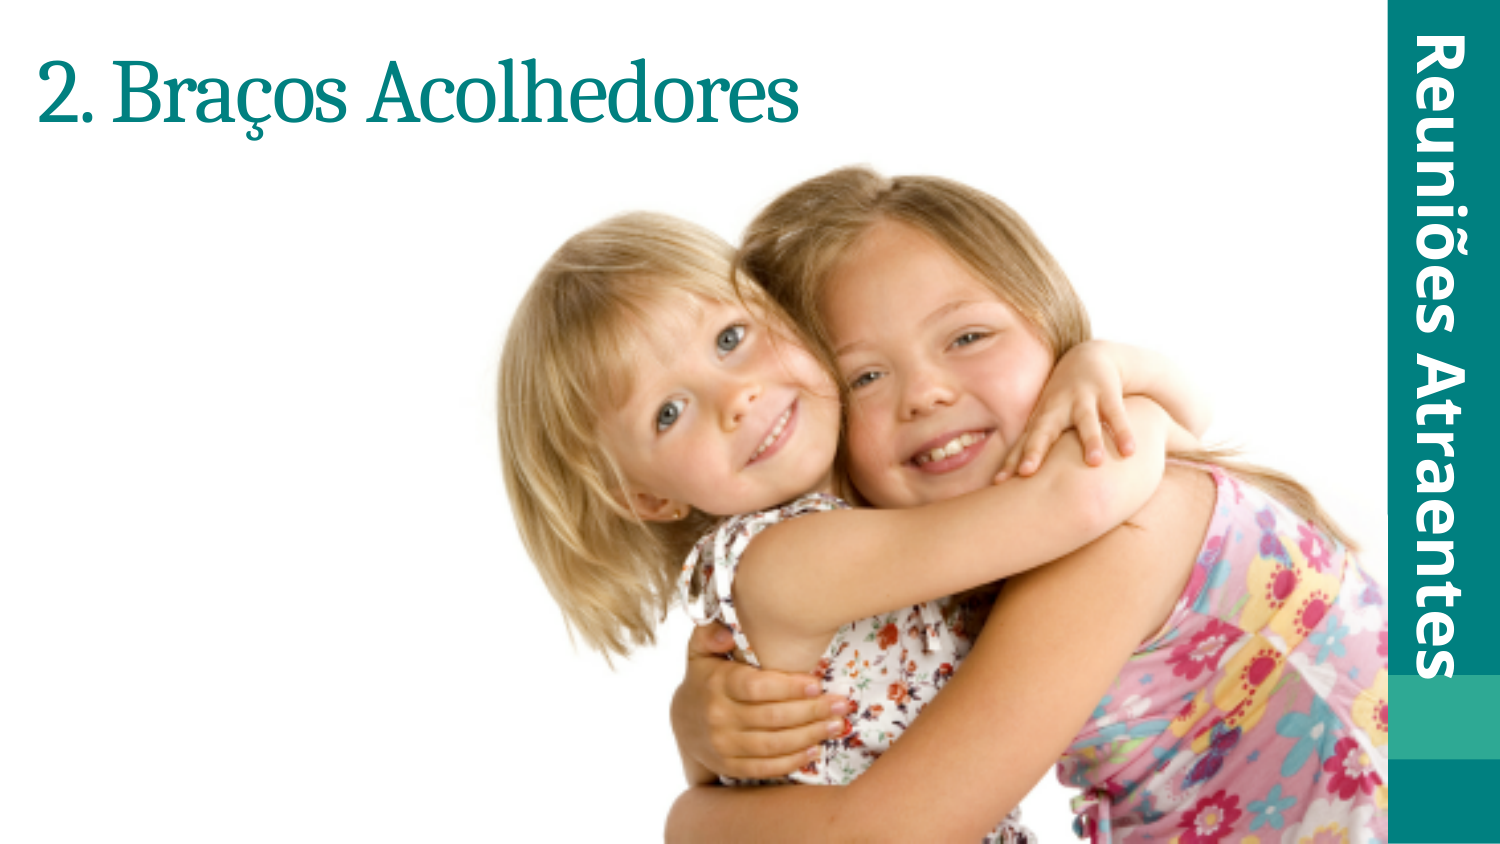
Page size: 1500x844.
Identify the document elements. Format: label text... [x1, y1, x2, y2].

text_box Reuniões Atraentes [1397, 23, 1492, 728]
title 2. Braços Acolhedores [29, 15, 1364, 157]
picture [260, 91, 1388, 844]
